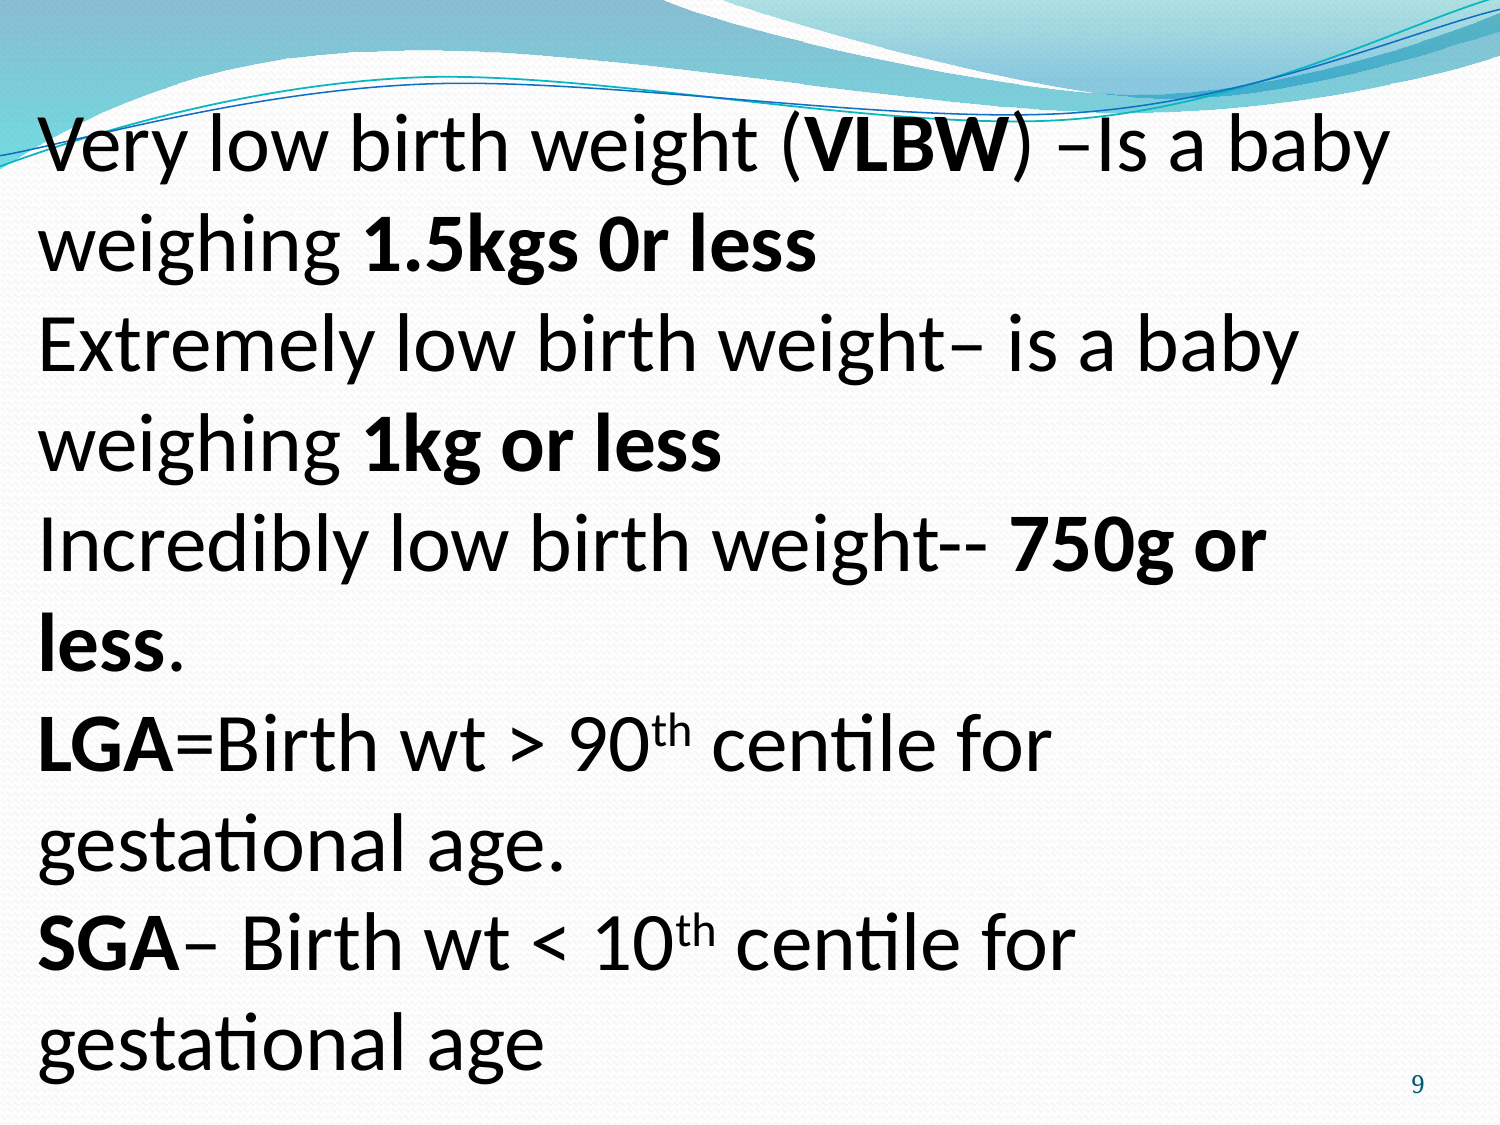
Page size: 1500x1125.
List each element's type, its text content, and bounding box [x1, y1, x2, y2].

slide_number 9 [1299, 1042, 1425, 1103]
title Very low birth weight (VLBW) –Is a baby weighing 1.5kgs 0r less Extremely low birth weight– is a baby weighing 1kg or less Incredibly low birth weight-- 750g or less. LGA=Birth wt > 90th centile for gestational age. SGA– Birth wt < 10th centile for gestational age [37, 45, 1425, 1088]
